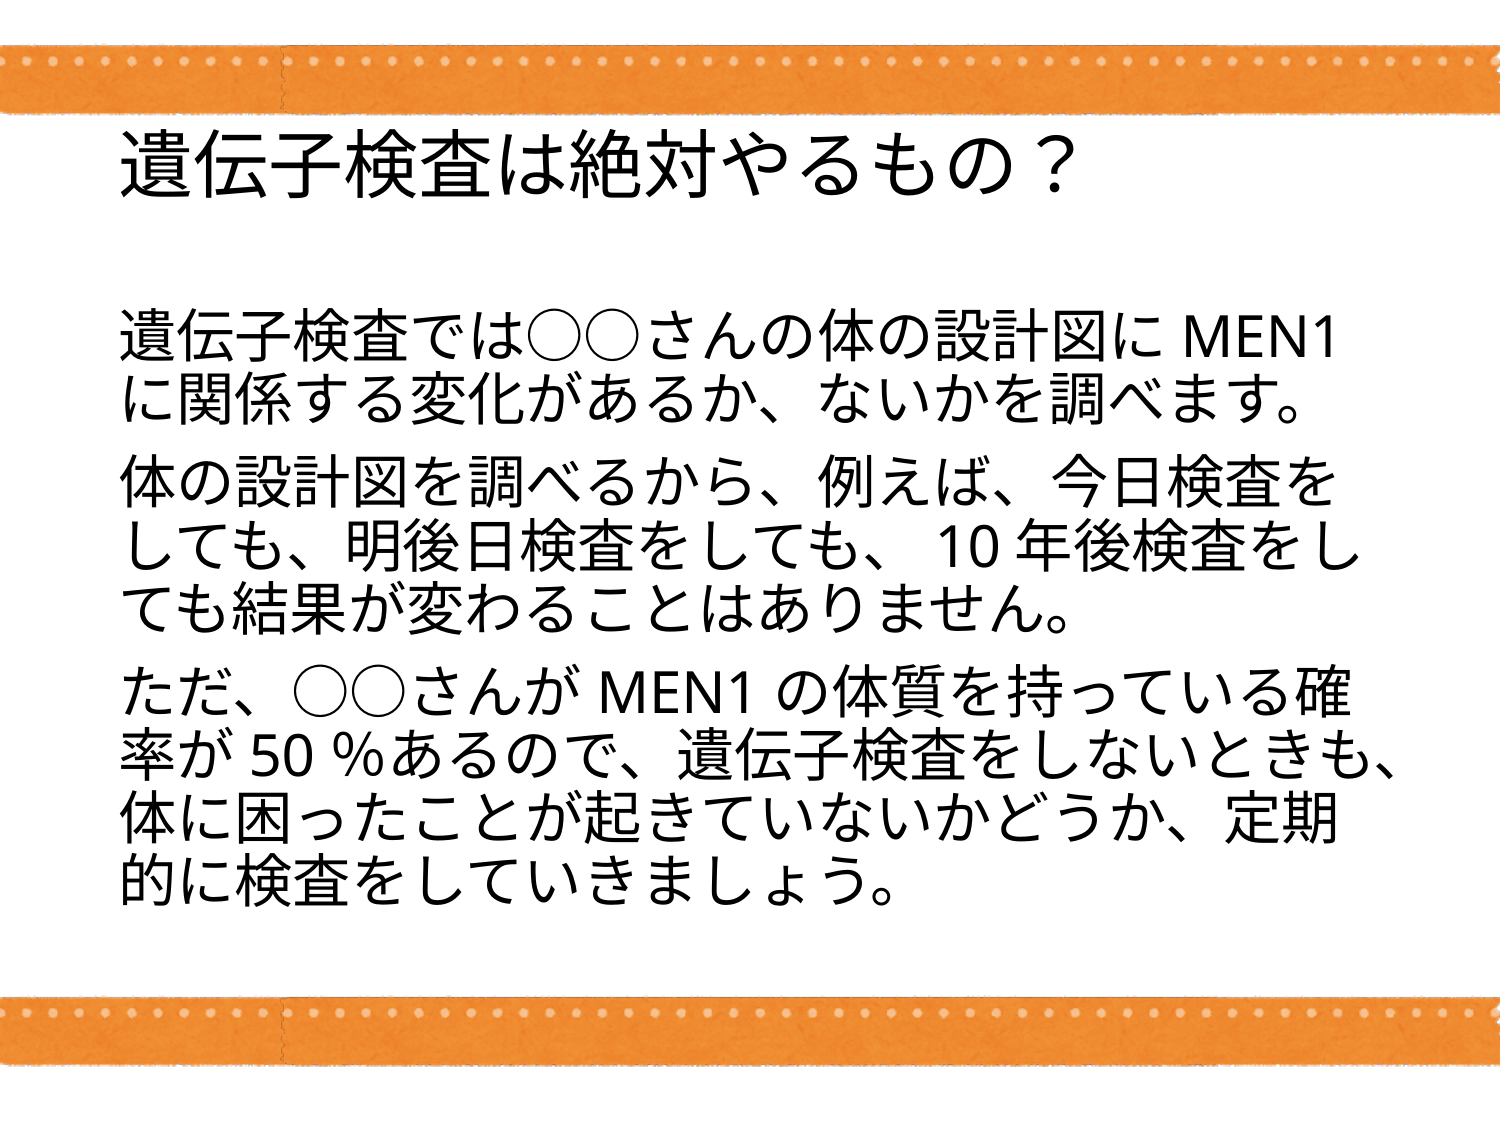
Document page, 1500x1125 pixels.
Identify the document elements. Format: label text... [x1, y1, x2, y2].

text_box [0, 22, 1500, 139]
list 遺伝子検査では○○さんの体の設計図にMEN1に関係する変化があるか、ないかを調べます。 体の設計図を調べるから、例えば、今日検査をしても、明後日検査をしても、10年後検査をしても結果が変わることはありません。 ただ、○○さんがMEN1の体質を持っている確率が50％あるので、遺伝子検査をしないときも、体に困ったことが起きていないかどうか、定期的に検査をしていきましょう。 [103, 299, 1397, 974]
title 遺伝子検査は絶対やるもの？ [103, 139, 1397, 278]
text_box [0, 974, 1500, 1091]
